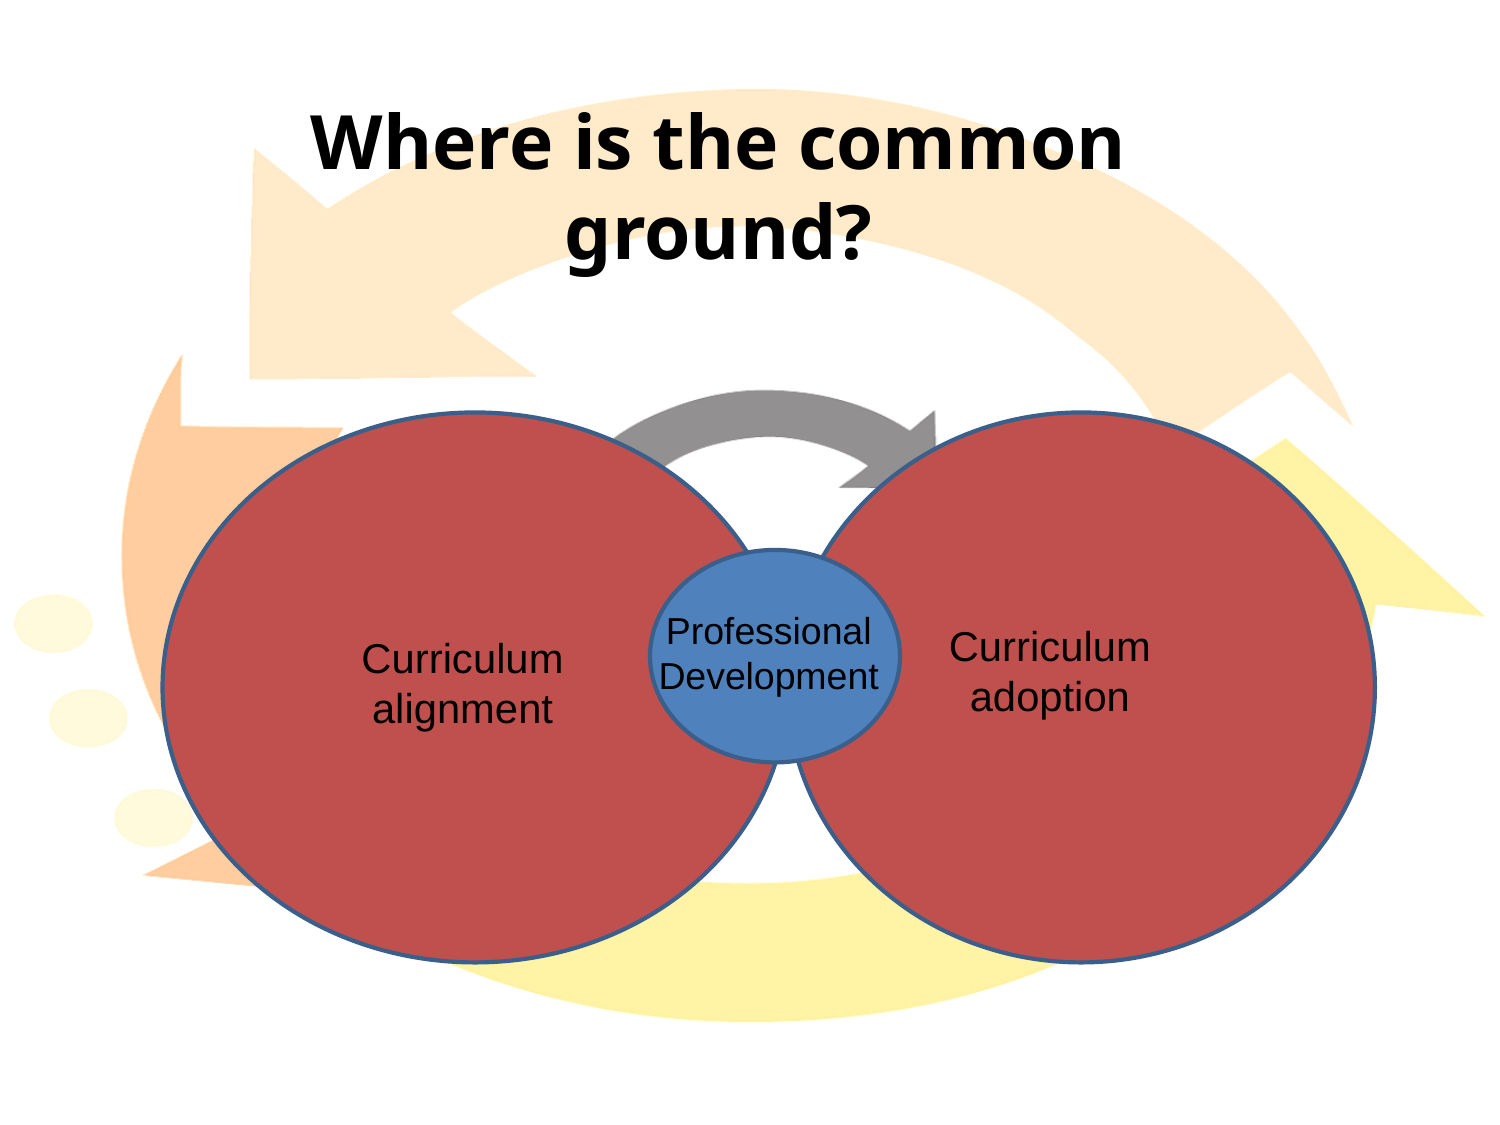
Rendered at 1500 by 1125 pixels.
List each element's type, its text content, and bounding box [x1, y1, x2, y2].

text_box Curriculum adoption [924, 612, 1175, 728]
text_box [661, 705, 889, 765]
text_box Professional Development [637, 599, 900, 705]
text_box [796, 410, 1378, 965]
text_box Where is the common ground? [137, 87, 1300, 283]
text_box [667, 547, 883, 599]
text_box [160, 410, 778, 965]
text_box Curriculum alignment [337, 624, 588, 740]
